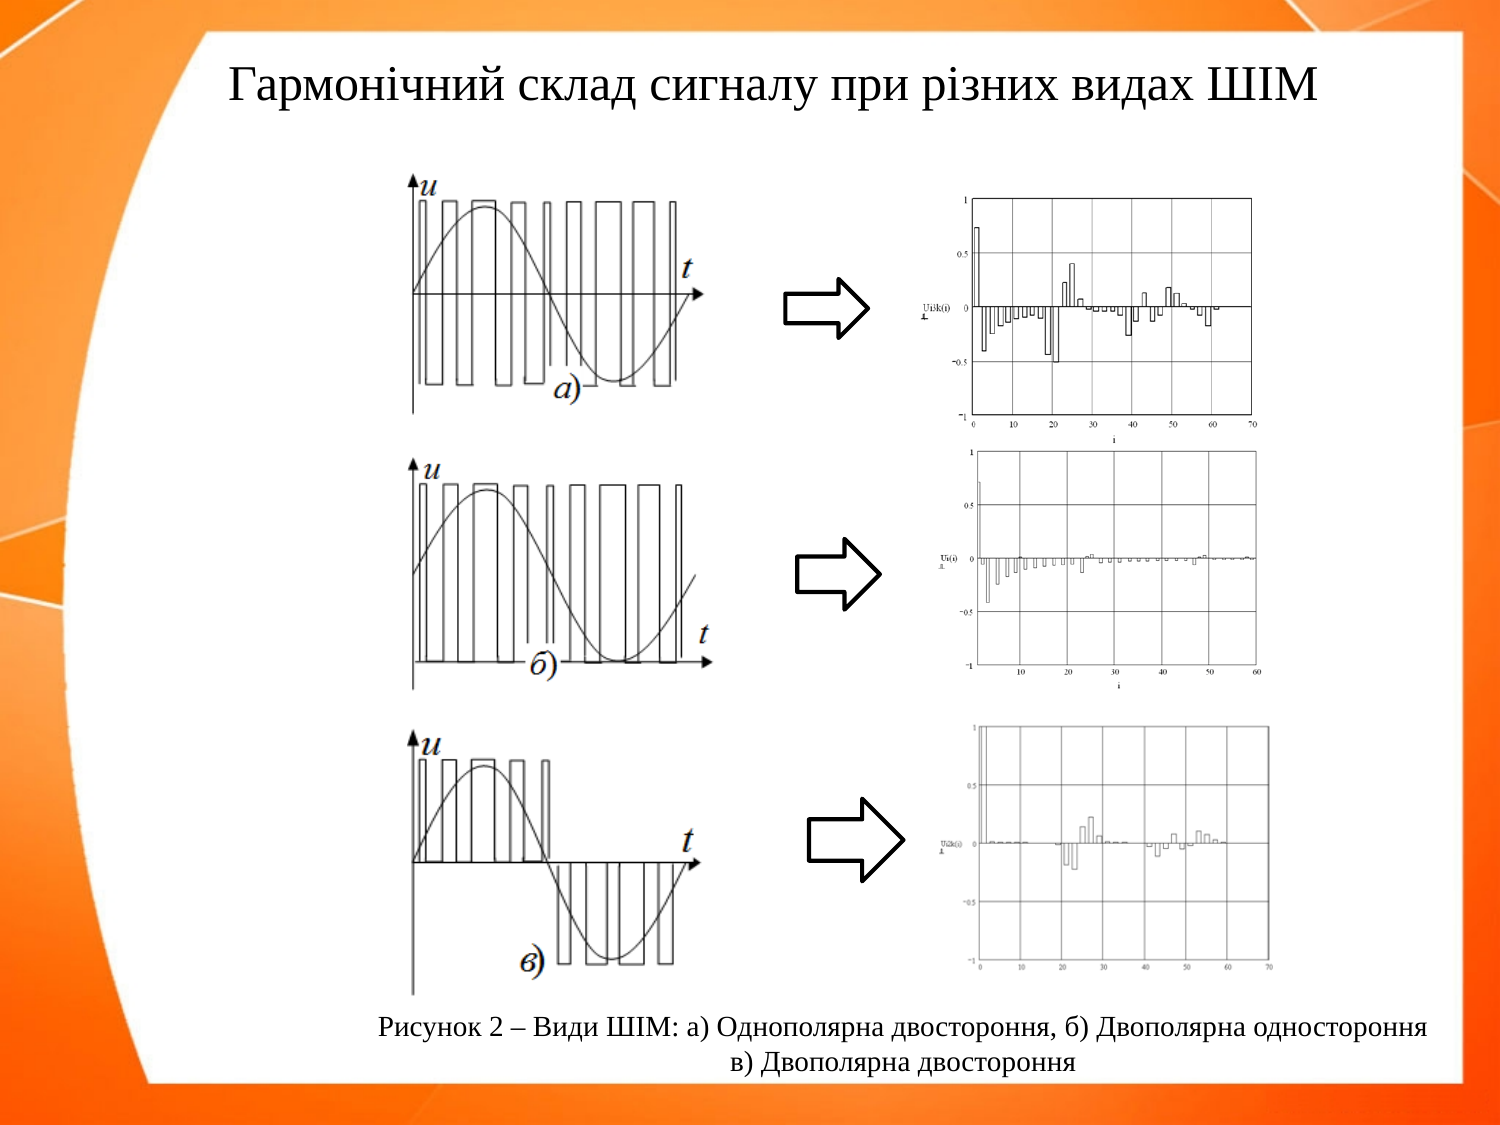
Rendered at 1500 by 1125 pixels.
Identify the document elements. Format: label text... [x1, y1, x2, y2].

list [407, 727, 703, 997]
picture [0, 0, 1500, 1125]
title Гармонічний склад сигналу при різних видах ШІМ [112, 0, 1436, 161]
text_box [783, 276, 871, 340]
text_box [806, 796, 906, 884]
text_box Рисунок 2 – Види ШІМ: а) Однополярна двостороння, б) Двополярна одностороння в) Двополярна двостороння [363, 999, 1444, 1085]
text_box [795, 536, 882, 612]
